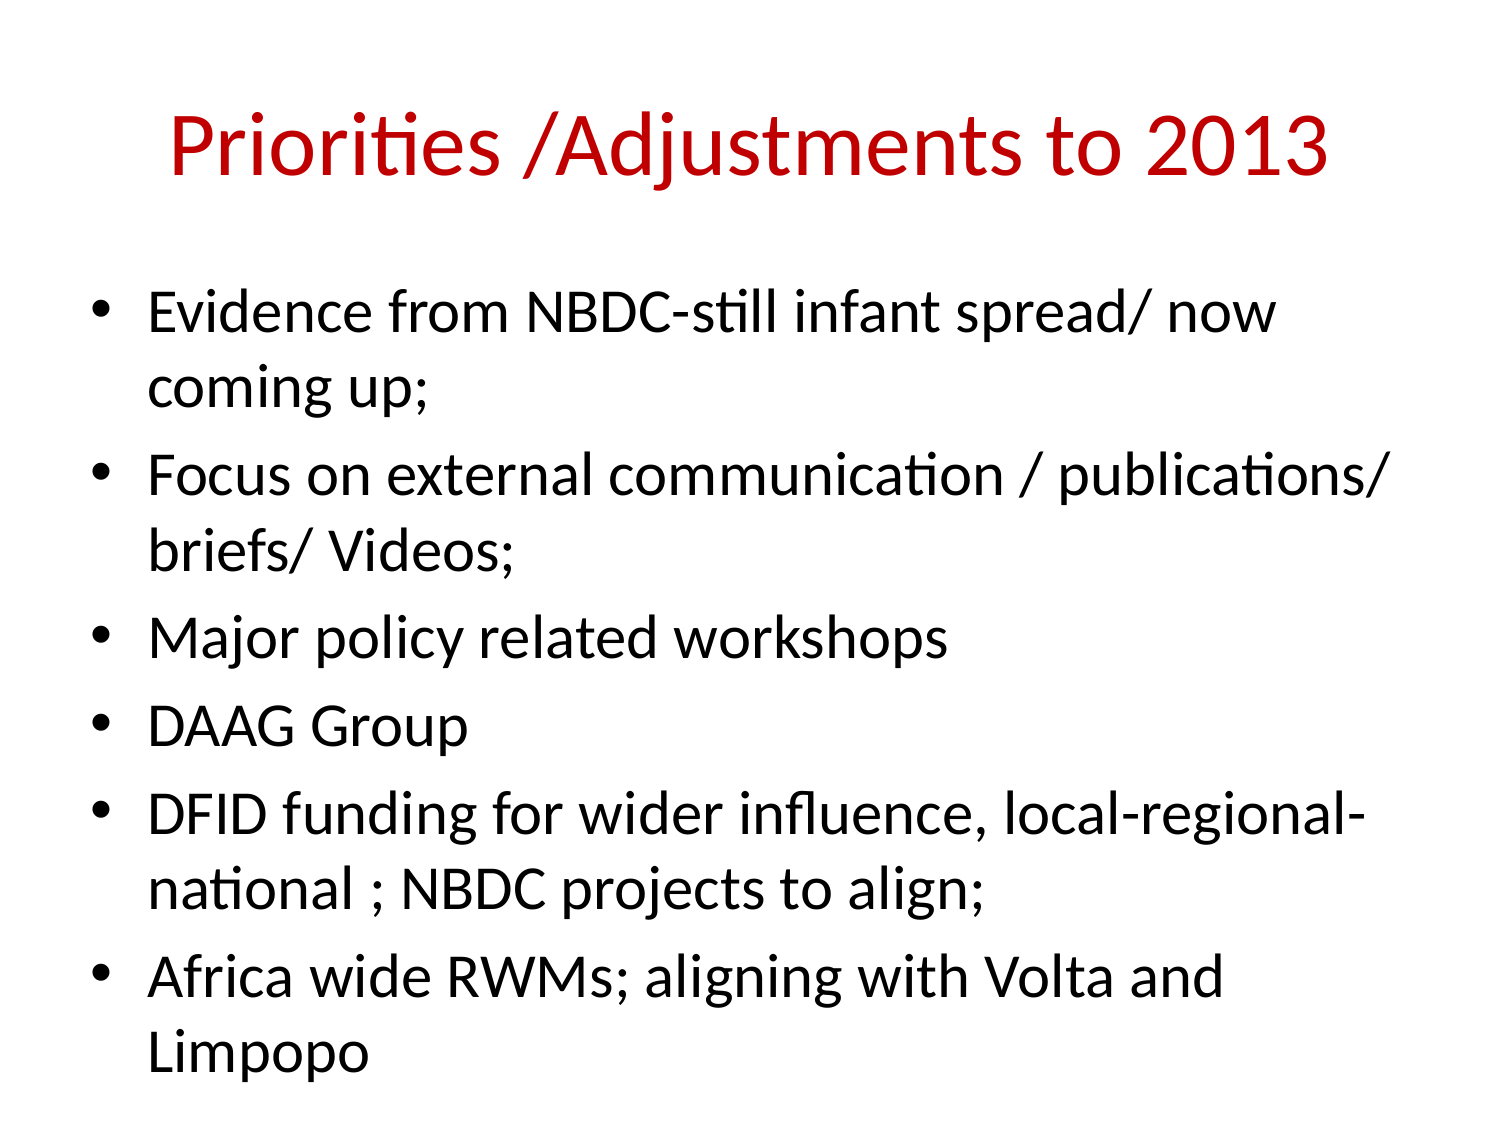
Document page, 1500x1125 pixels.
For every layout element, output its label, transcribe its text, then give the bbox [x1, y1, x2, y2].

list Evidence from NBDC-still infant spread/ now coming up; Focus on external communication / publications/ briefs/ Videos; Major policy related workshops DAAG Group DFID funding for wider influence, local-regional-national ; NBDC projects to align; Africa wide RWMs; aligning with Volta and Limpopo [75, 262, 1425, 1100]
title Priorities /Adjustments to 2013 [75, 45, 1425, 233]
